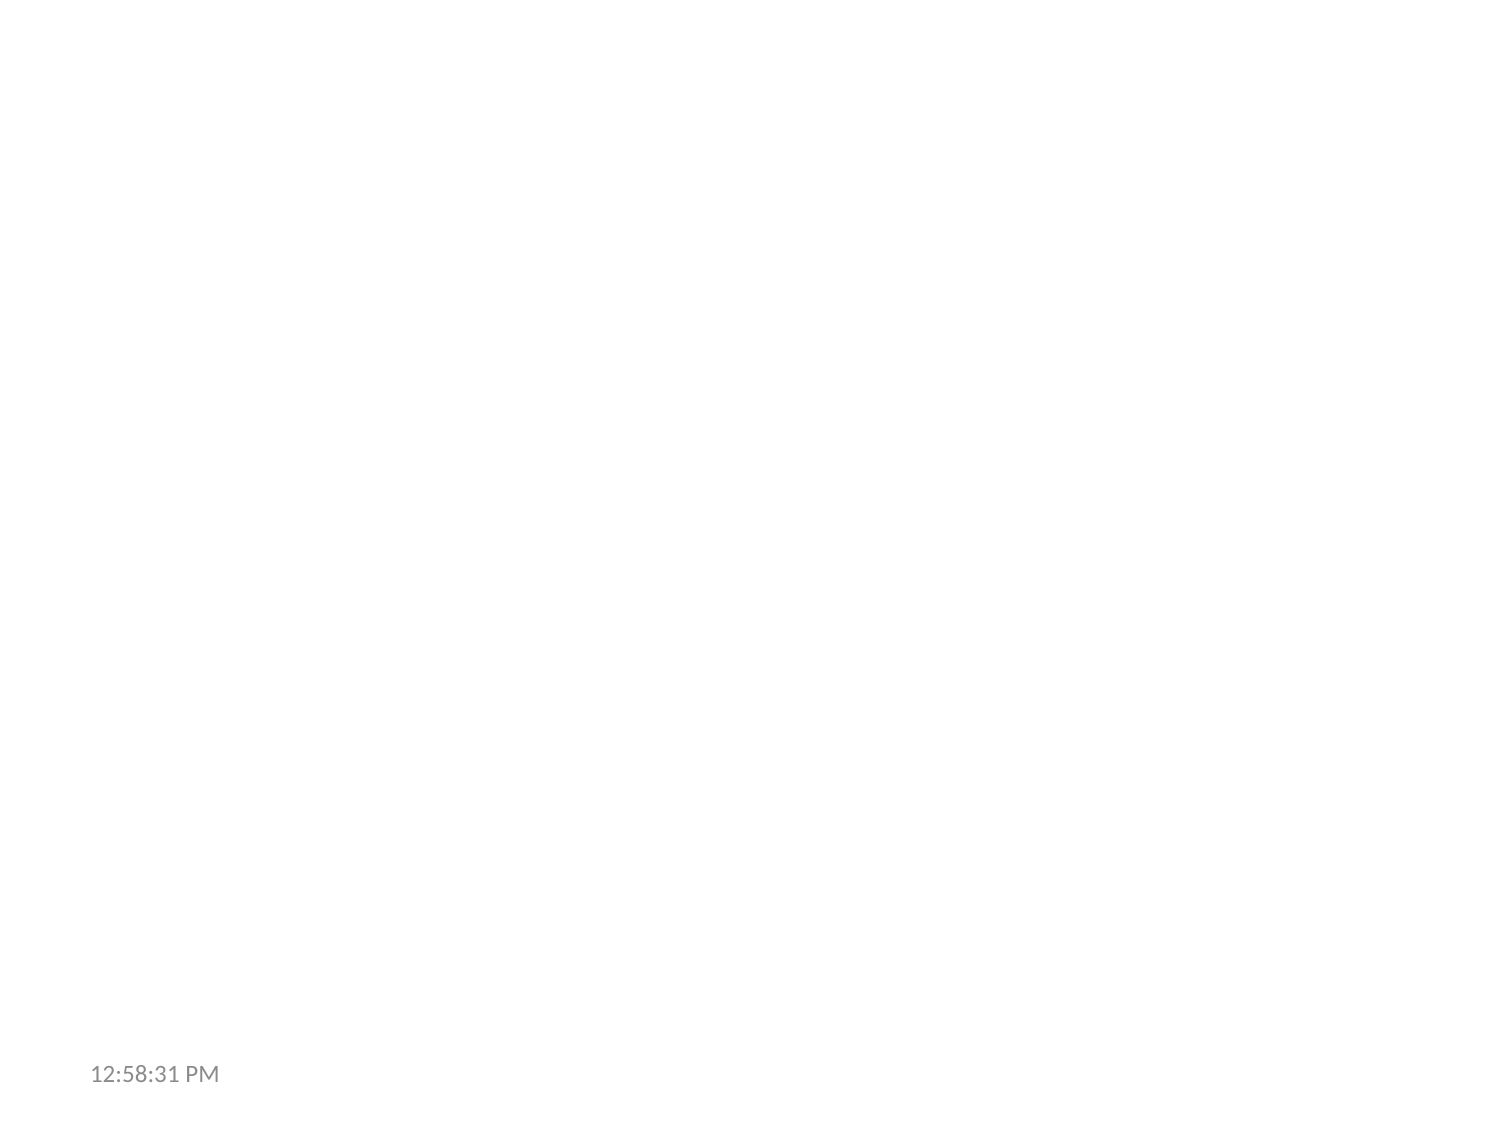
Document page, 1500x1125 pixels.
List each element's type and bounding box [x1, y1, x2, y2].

slide_number [75, 1042, 425, 1103]
